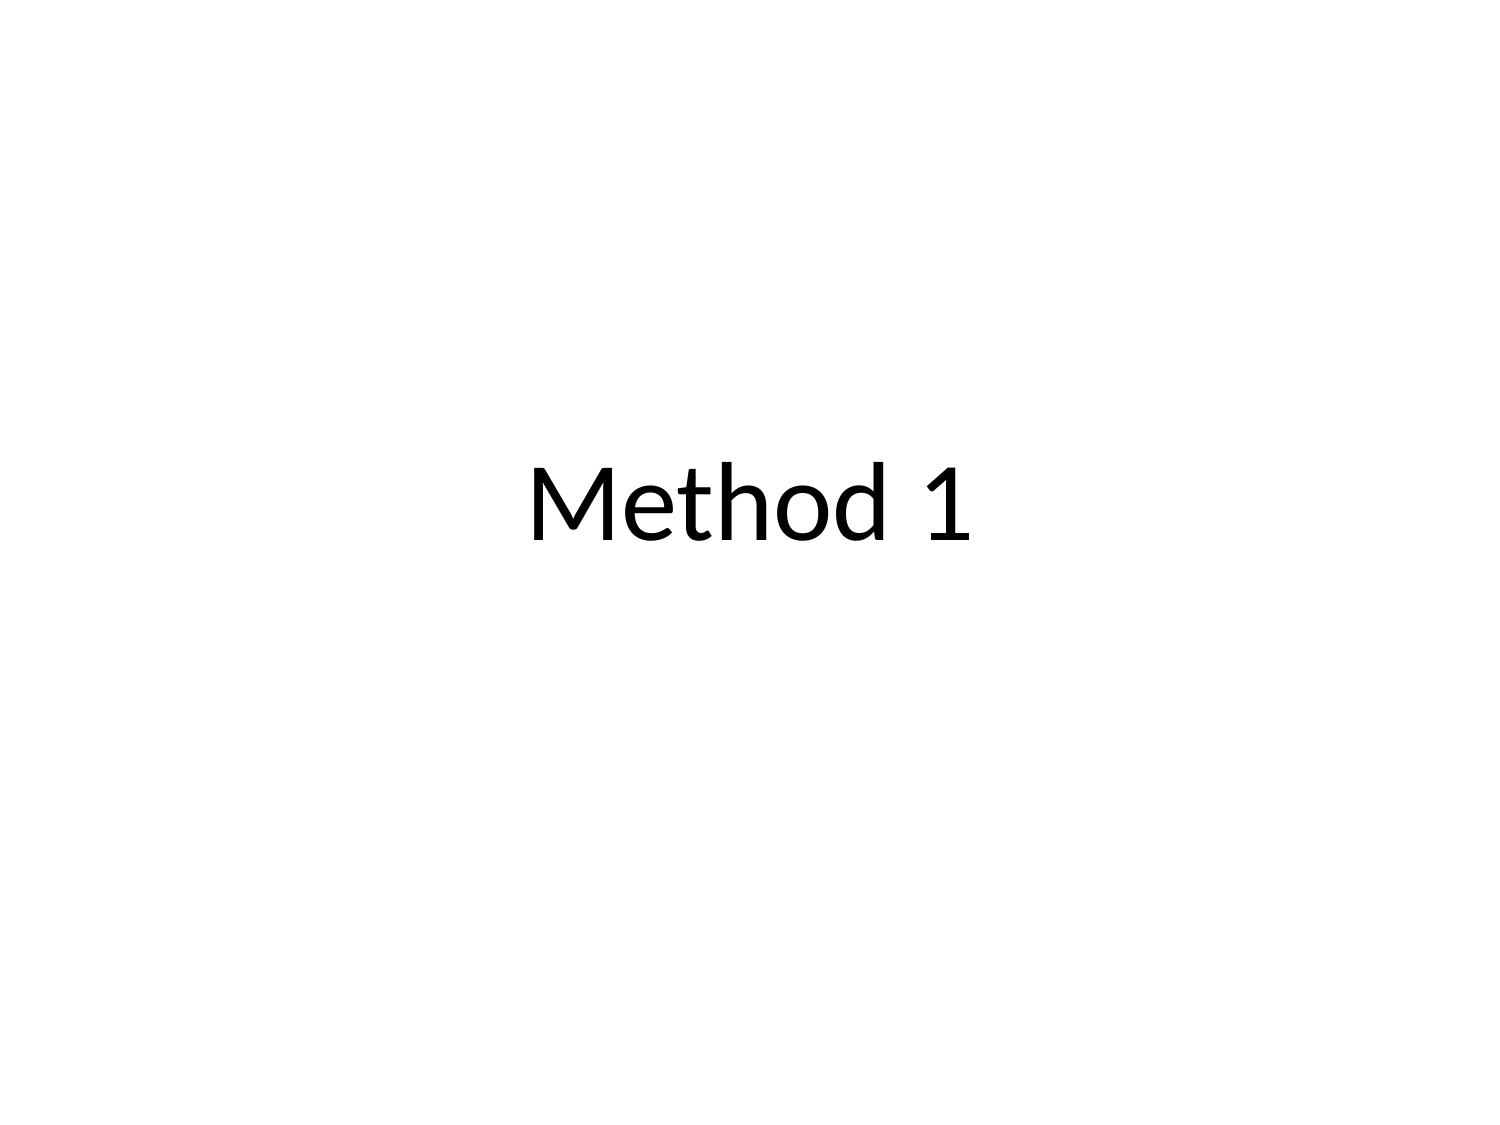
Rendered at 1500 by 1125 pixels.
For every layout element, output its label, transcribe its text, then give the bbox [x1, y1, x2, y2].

list Method 1 [75, 420, 1425, 1005]
